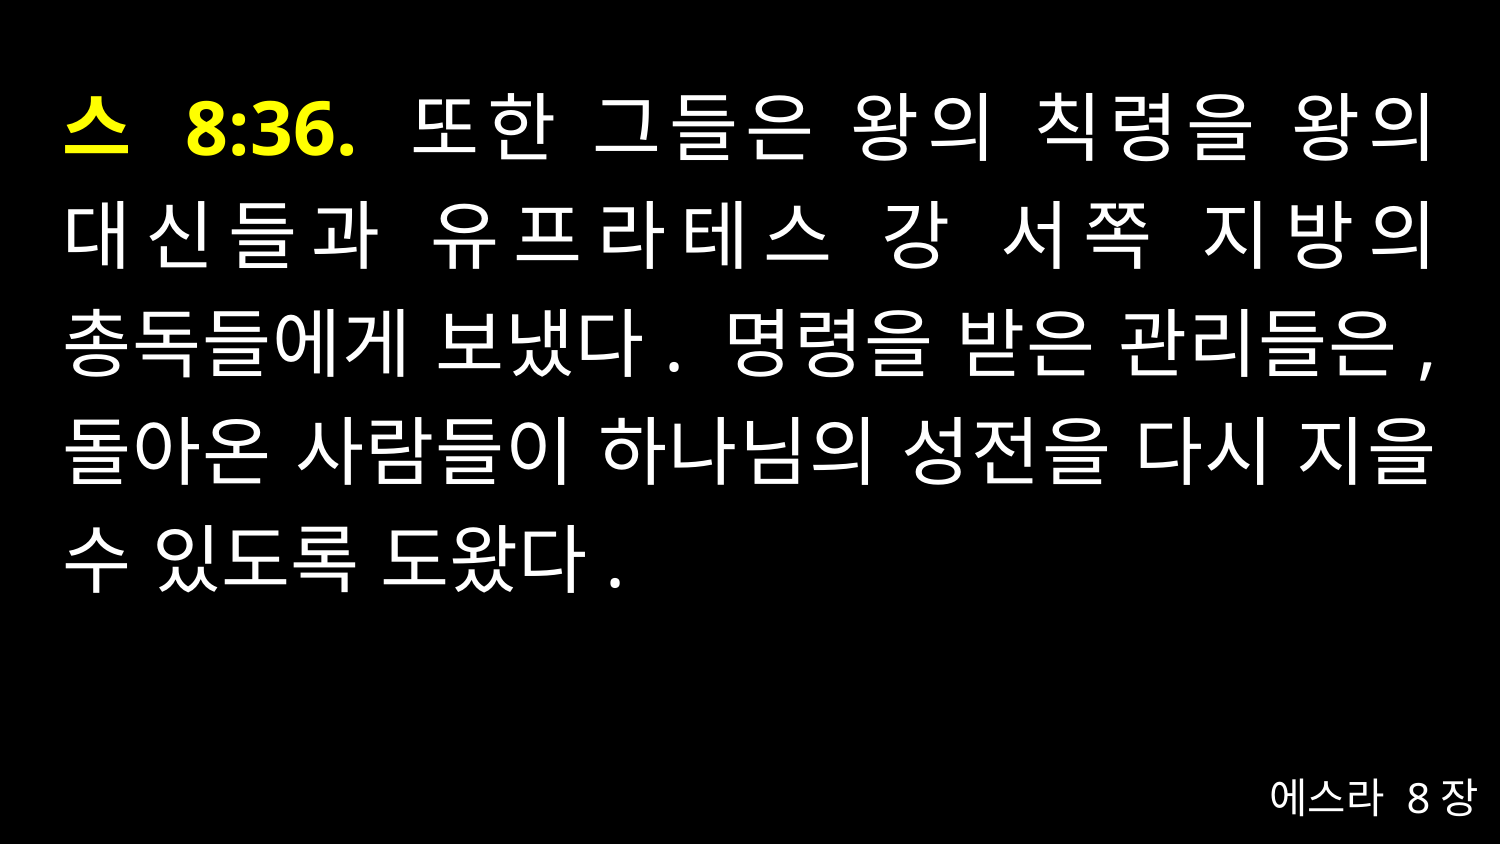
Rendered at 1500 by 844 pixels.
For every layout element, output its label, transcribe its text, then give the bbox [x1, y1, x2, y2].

subtitle 에스라 8장 [916, 770, 1500, 844]
title 스 8:36. 또한 그들은 왕의 칙령을 왕의 대신들과 유프라테스 강 서쪽 지방의 총독들에게 보냈다. 명령을 받은 관리들은, 돌아온 사람들이 하나님의 성전을 다시 지을 수 있도록 도왔다. [0, 0, 1500, 844]
